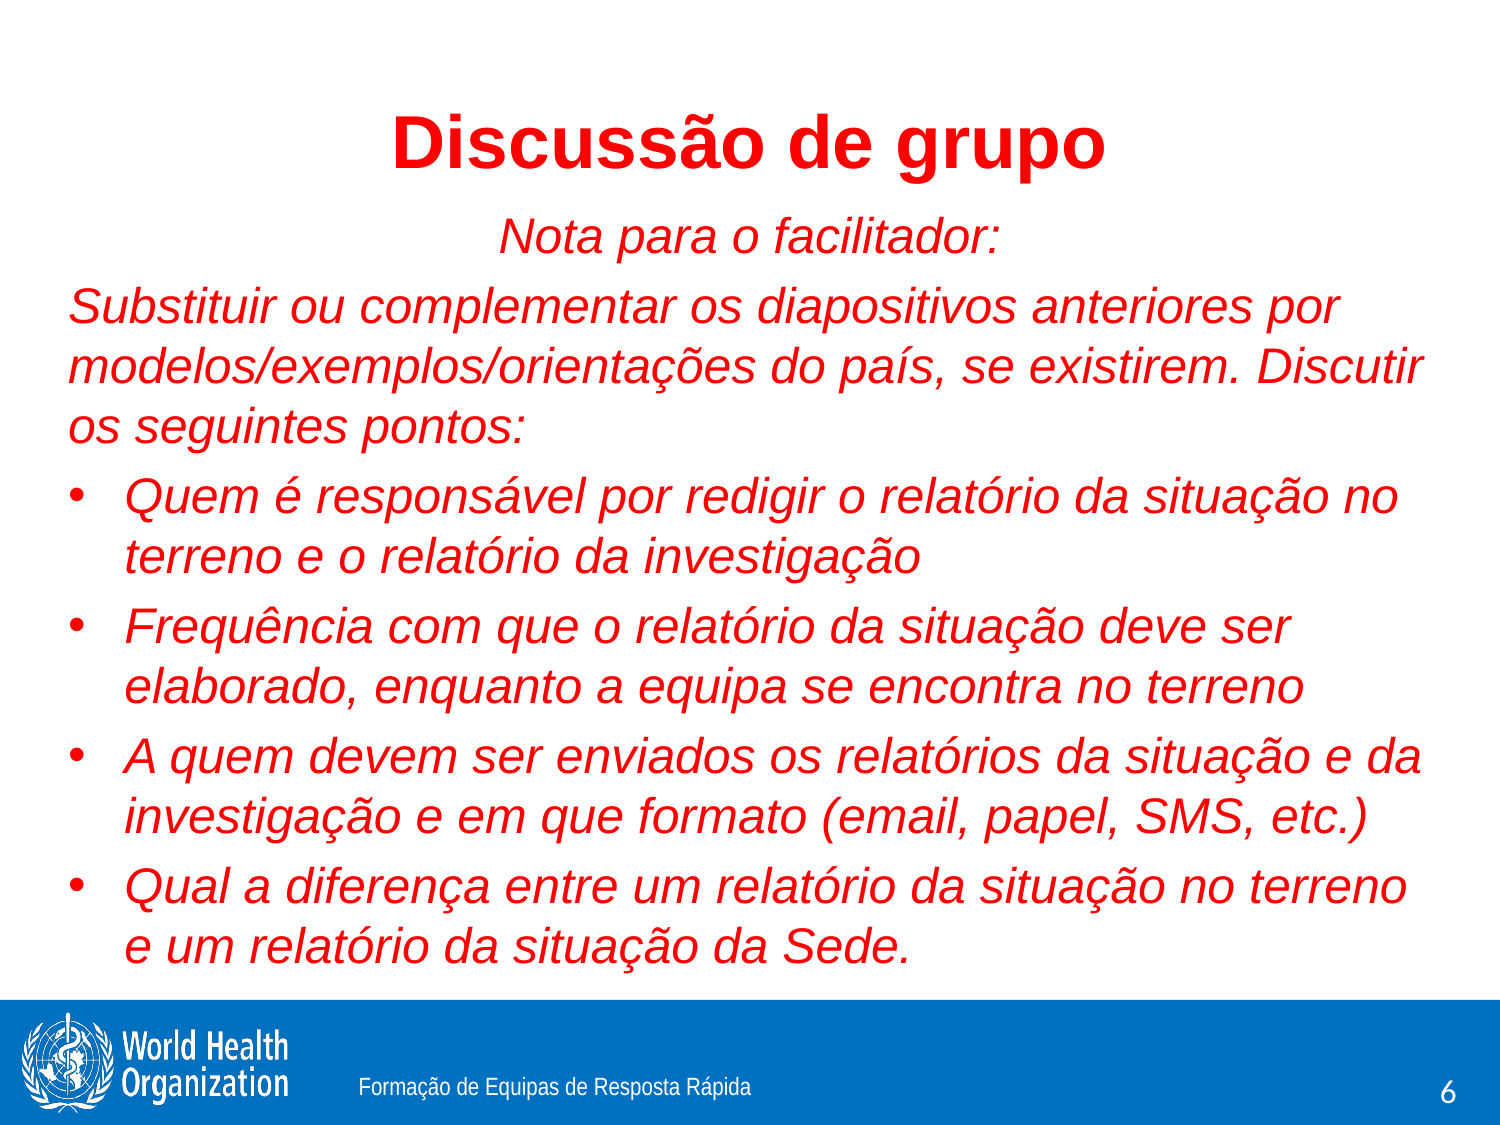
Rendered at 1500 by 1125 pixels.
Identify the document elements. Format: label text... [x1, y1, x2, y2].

picture [21, 1012, 288, 1113]
title Discussão de grupo [75, 45, 1425, 196]
list Nota para o facilitador: Substituir ou complementar os diapositivos anteriores por modelos/exemplos/orientações do país, se existirem. Discutir os seguintes pontos: Quem é responsável por redigir o relatório da situação no terreno e o relatório da investigação Frequência com que o relatório da situação deve ser elaborado, enquanto a equipa se encontra no terreno A quem devem ser enviados os relatórios da situação e da investigação e em que formato (email, papel, SMS, etc.) Qual a diferença entre um relatório da situação no terreno e um relatório da situação da Sede. [53, 196, 1447, 939]
